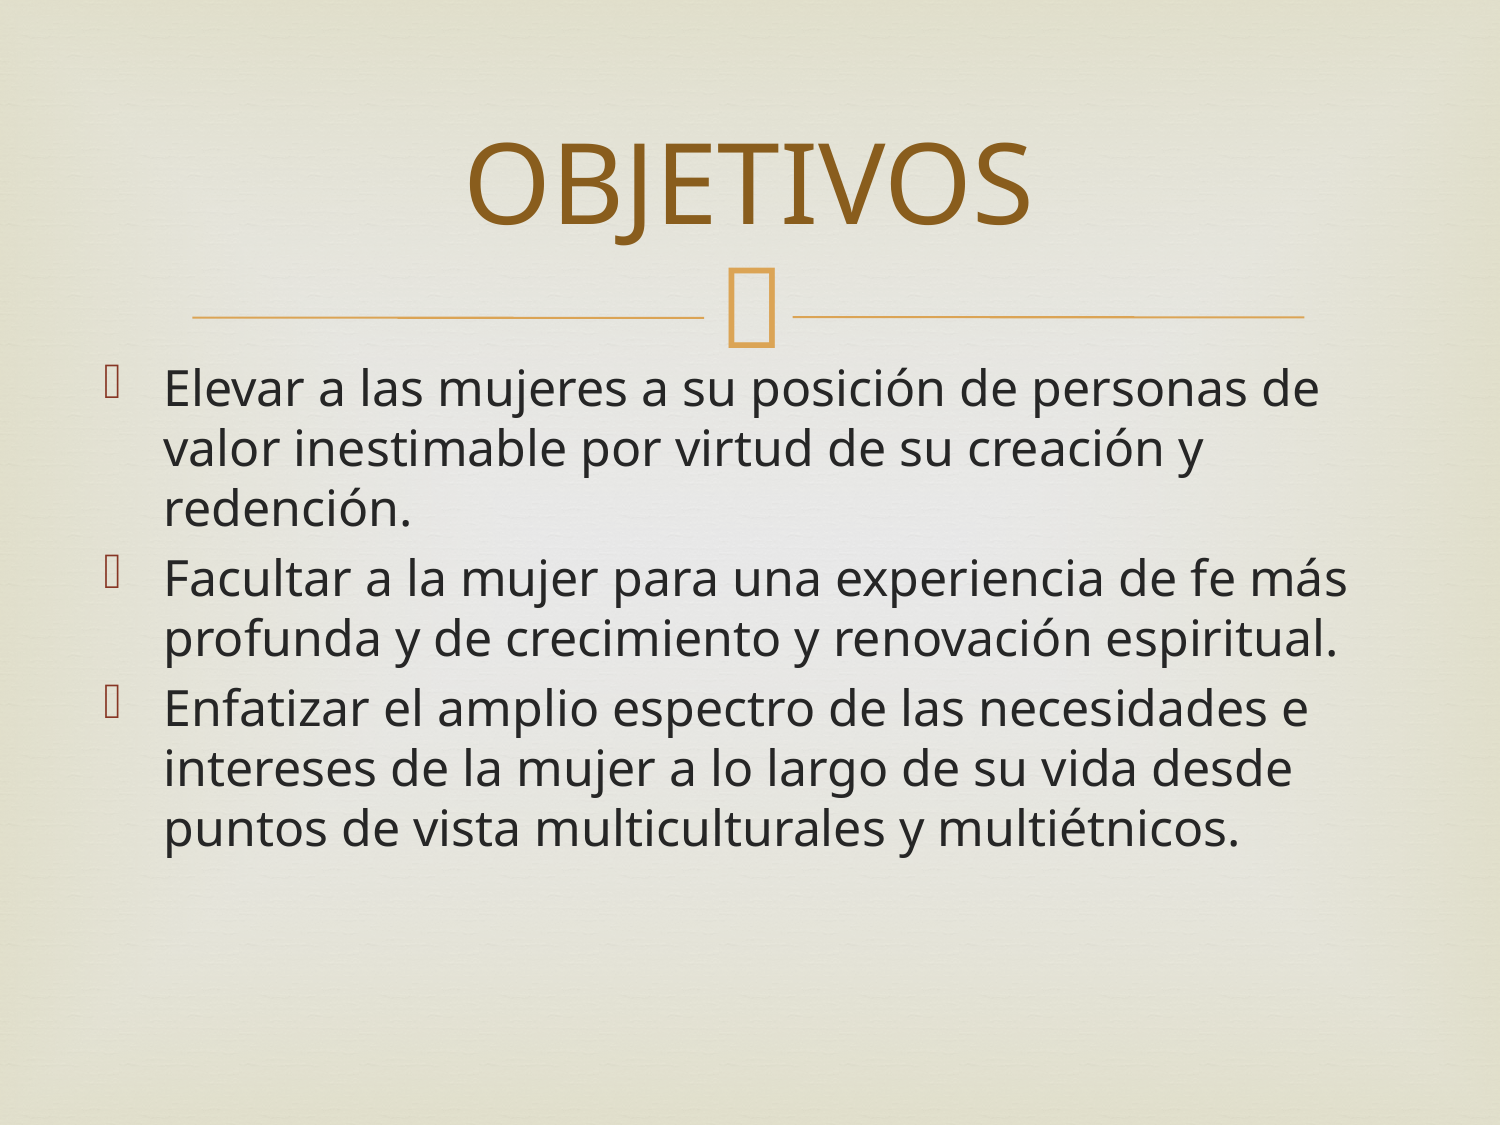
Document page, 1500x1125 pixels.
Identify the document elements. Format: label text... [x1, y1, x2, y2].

title OBJETIVOS [112, 93, 1386, 267]
list Elevar a las mujeres a su posición de personas de valor inestimable por virtud de su creación y redención. Facultar a la mujer para una experiencia de fe más profunda y de crecimiento y renovación espiritual. Enfatizar el amplio espectro de las necesidades e intereses de la mujer a lo largo de su vida desde puntos de vista multiculturales y multiétnicos. [88, 278, 1439, 1064]
